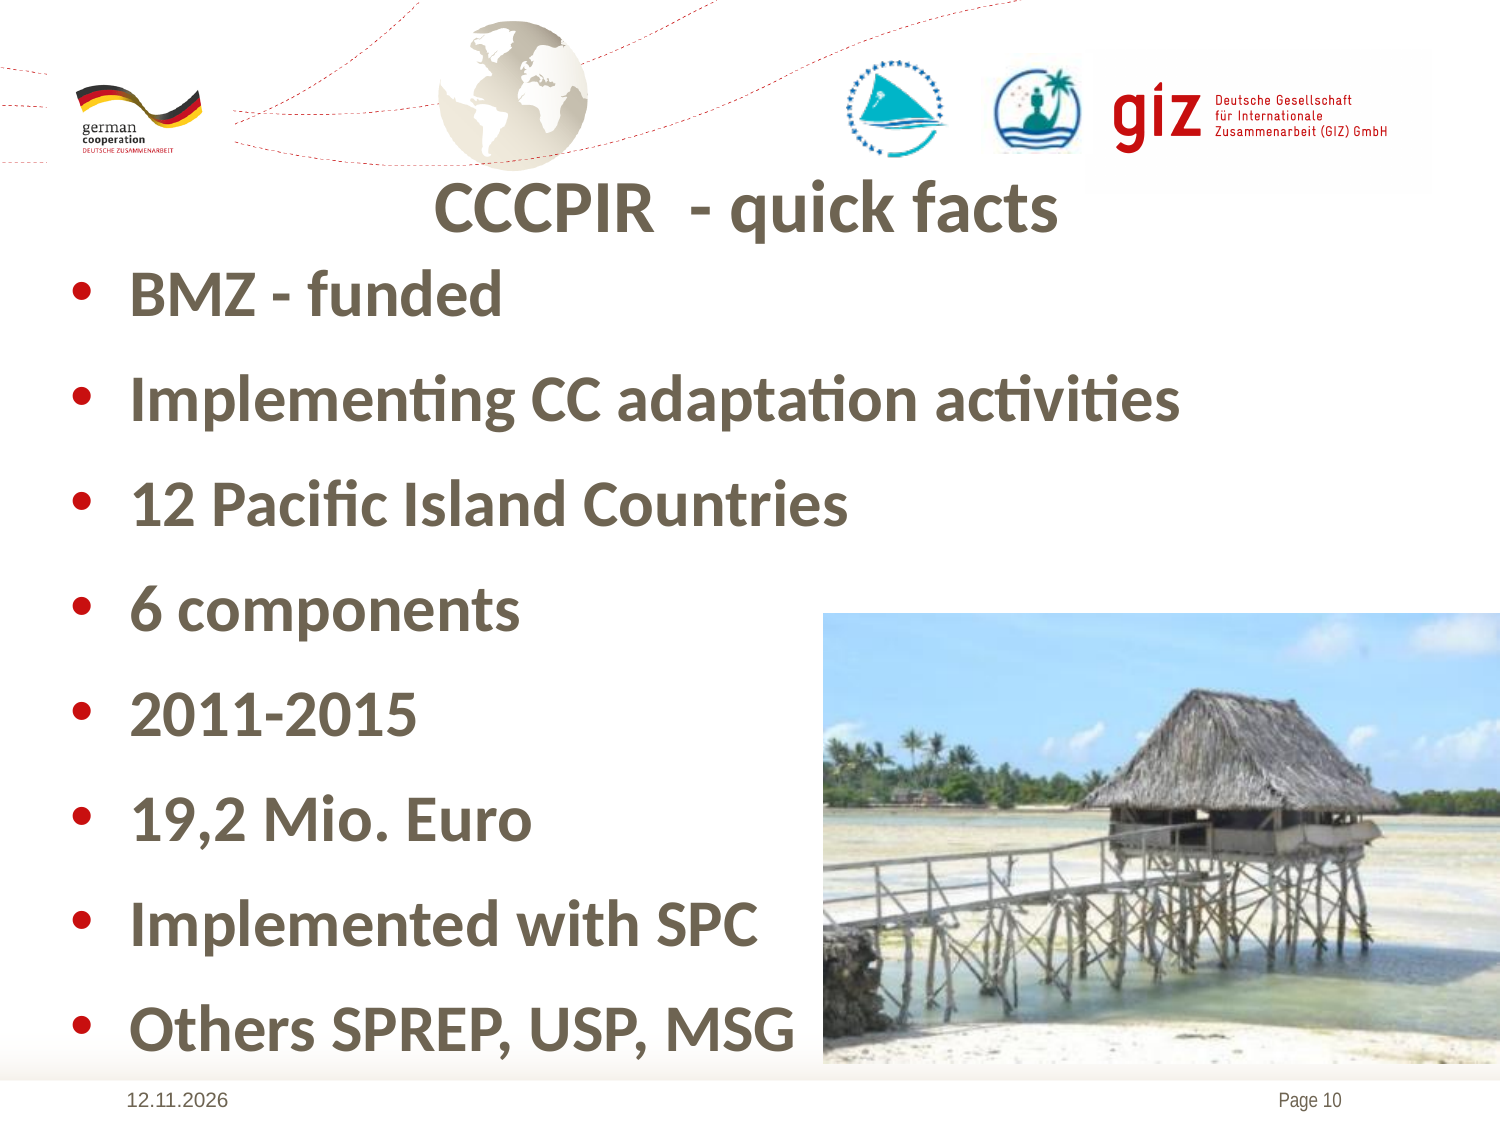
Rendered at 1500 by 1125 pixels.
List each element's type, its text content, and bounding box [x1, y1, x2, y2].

picture [0, 612, 1500, 1081]
picture [0, 0, 1500, 194]
list BMZ - funded Implementing CC adaptation activities 12 Pacific Island Countries 6 components 2011-2015 19,2 Mio. Euro Implemented with SPC Others SPREP, USP, MSG [54, 242, 1325, 1021]
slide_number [111, 1079, 325, 1121]
title CCCPIR - quick facts [170, 149, 1325, 242]
